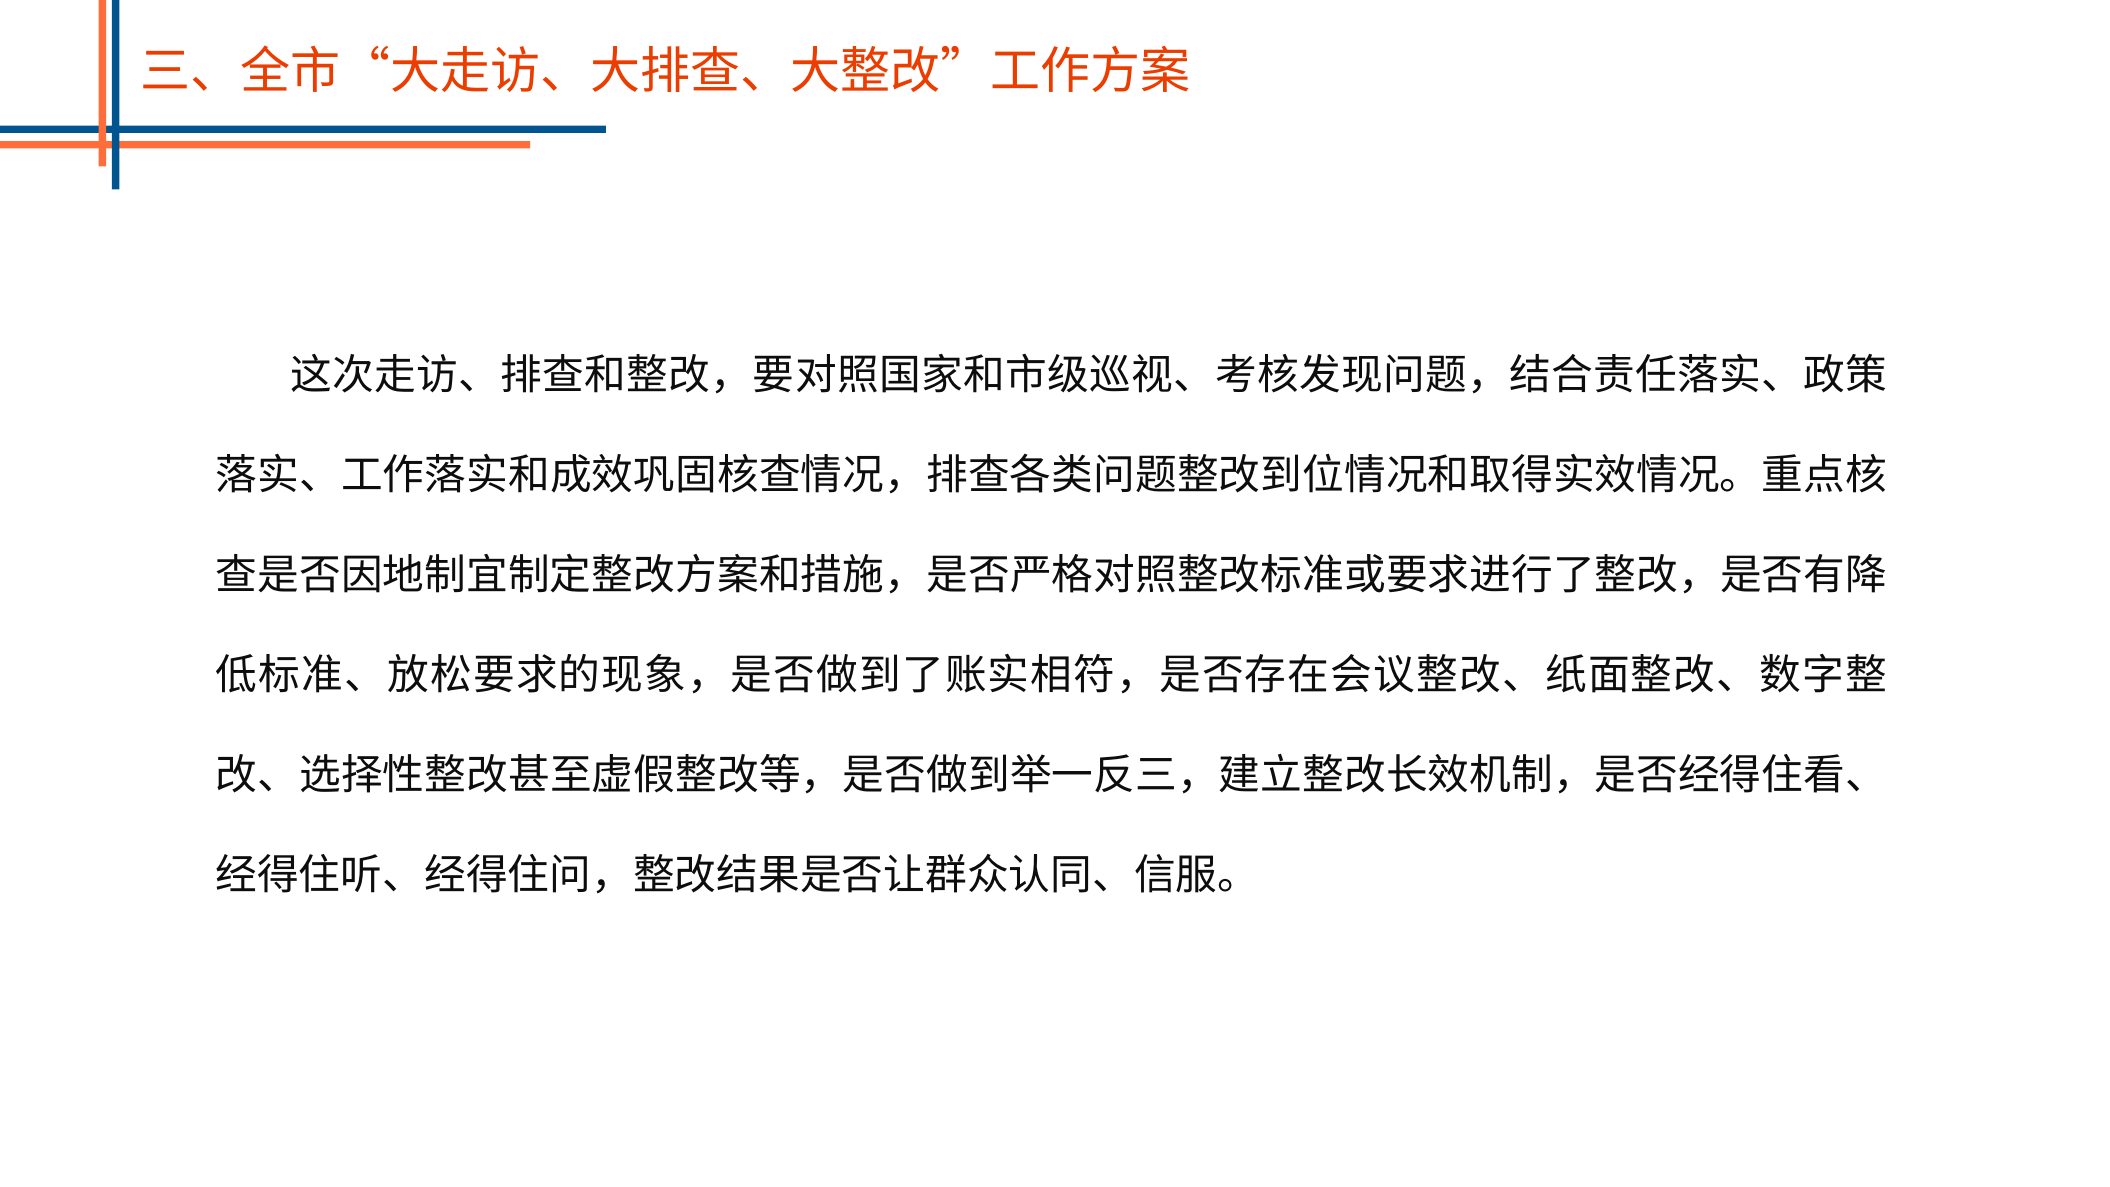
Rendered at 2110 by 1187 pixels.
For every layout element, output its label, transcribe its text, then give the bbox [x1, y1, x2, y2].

text_box 这次走访、排查和整改，要对照国家和市级巡视、考核发现问题，结合责任落实、政策落实、工作落实和成效巩固核查情况，排查各类问题整改到位情况和取得实效情况。重点核查是否因地制宜制定整改方案和措施，是否严格对照整改标准或要求进行了整改，是否有降低标准、放松要求的现象，是否做到了账实相符，是否存在会议整改、纸面整改、数字整改、选择性整改甚至虚假整改等，是否做到举一反三，建立整改长效机制，是否经得住看、经得住听、经得住问，整改结果是否让群众认同、信服。 [200, 290, 1902, 906]
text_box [0, 0, 1457, 190]
